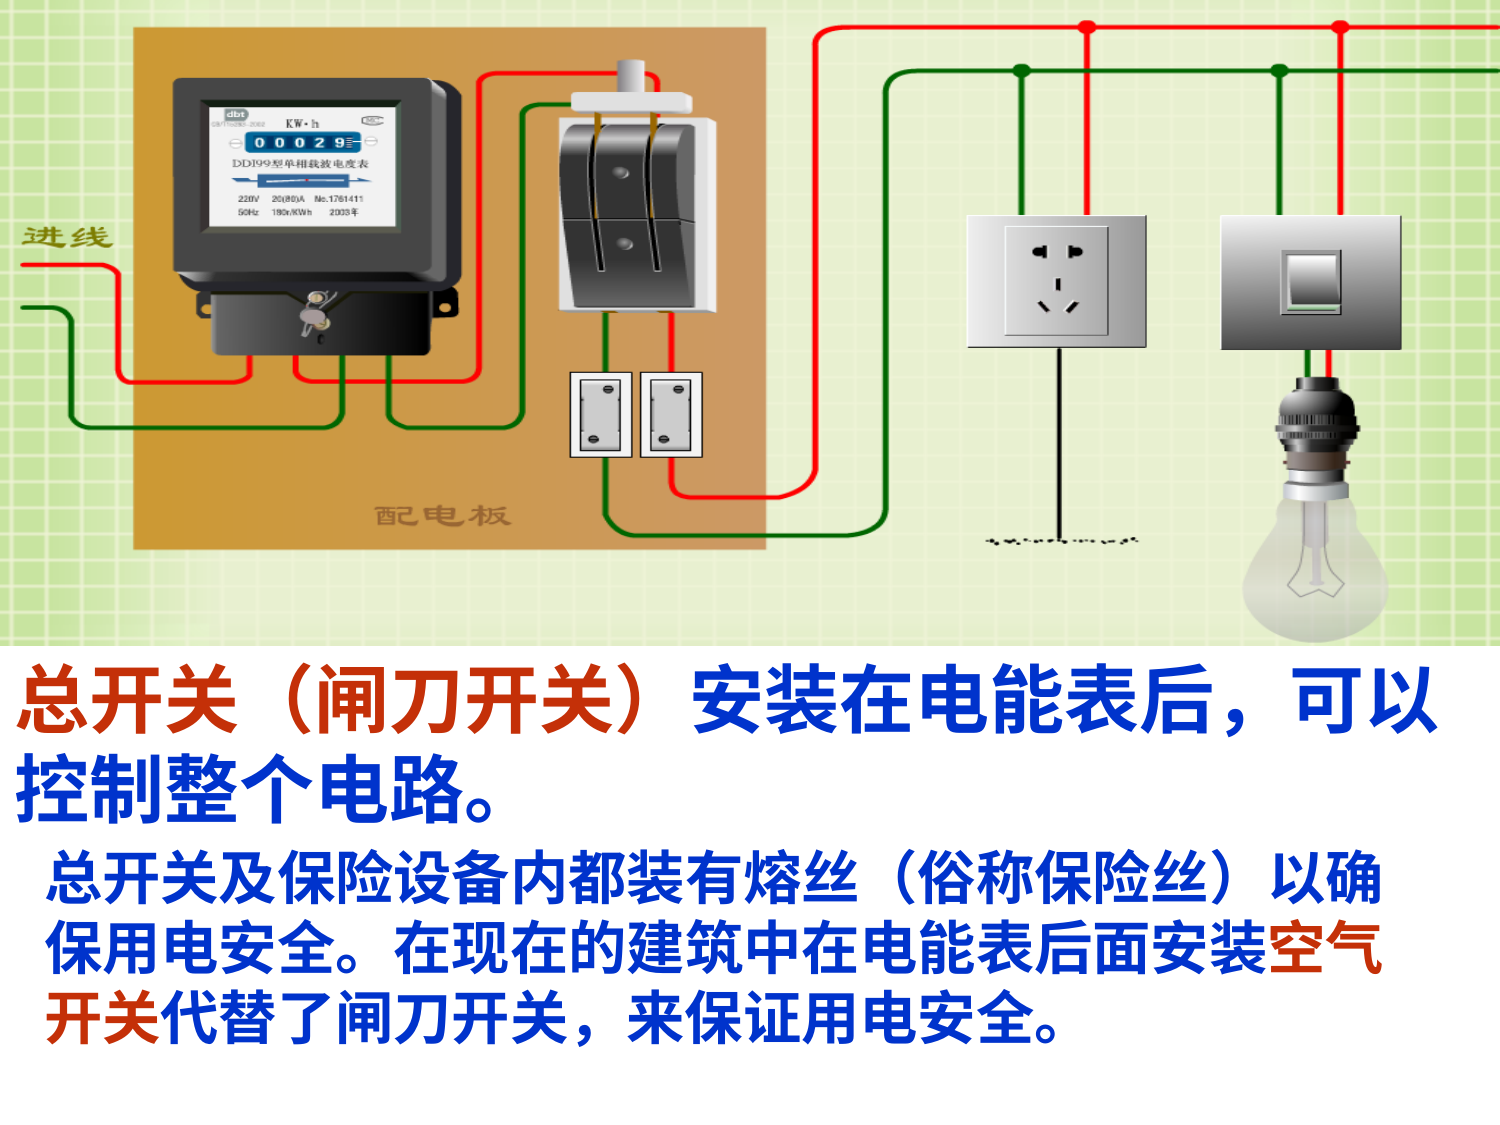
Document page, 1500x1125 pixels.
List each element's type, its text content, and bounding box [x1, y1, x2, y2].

text_box 总开关（闸刀开关）安装在电能表后，可以控制整个电路。 [0, 654, 1471, 840]
text_box 总开关及保险设备内都装有熔丝（俗称保险丝）以确保用电安全。在现在的建筑中在电能表后面安装空气开关代替了闸刀开关，来保证用电安全。 [29, 834, 1400, 1059]
picture [0, 0, 1500, 1125]
